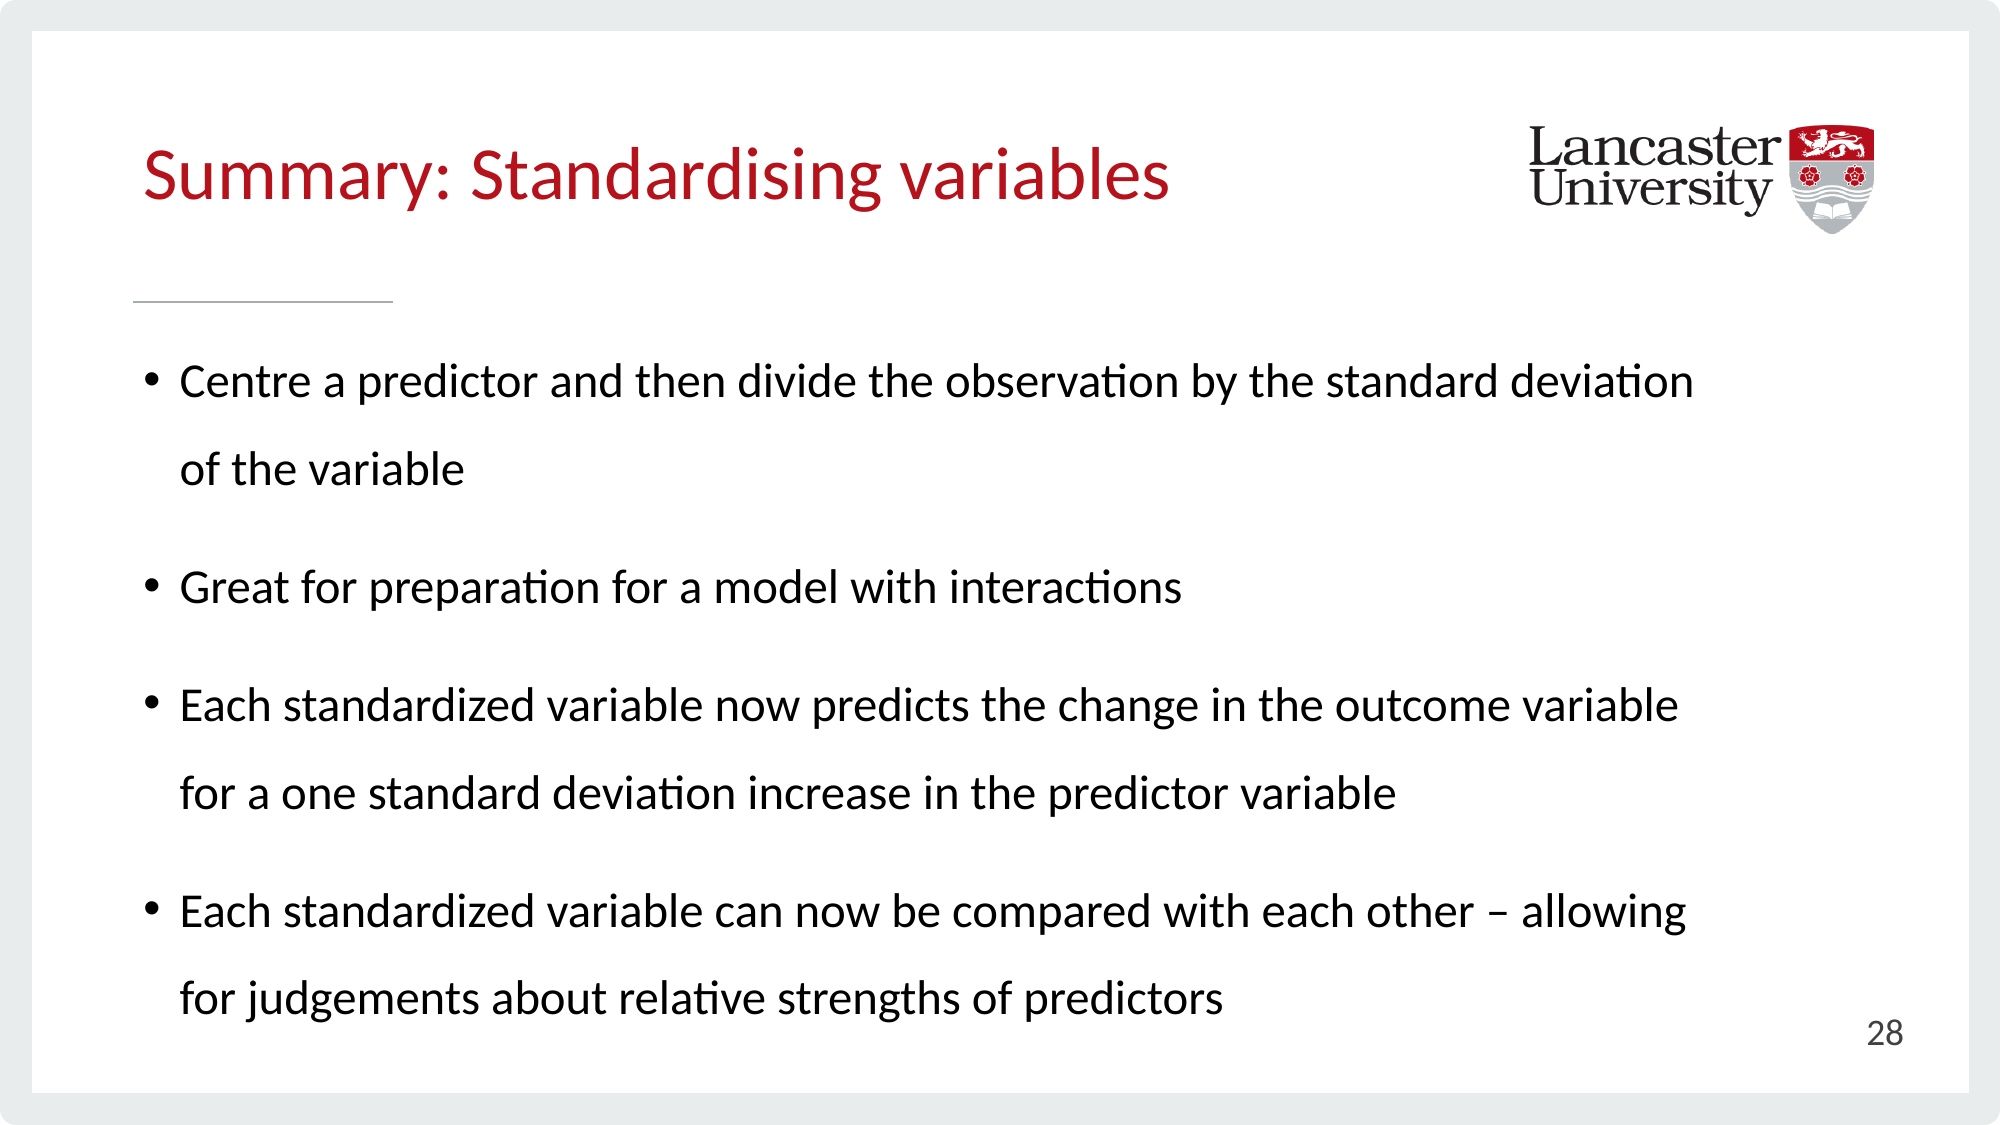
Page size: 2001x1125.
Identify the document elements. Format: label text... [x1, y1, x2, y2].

title Summary: Standardising variables [128, 78, 1448, 279]
slide_number 28 [1468, 1001, 1919, 1061]
list Centre a predictor and then divide the observation by the standard deviation of the variable Great for preparation for a model with interactions Each standardized variable now predicts the change in the outcome variable for a one standard deviation increase in the predictor variable Each standardized variable can now be compared with each other – allowing for judgements about relative strengths of predictors [128, 312, 1727, 1047]
